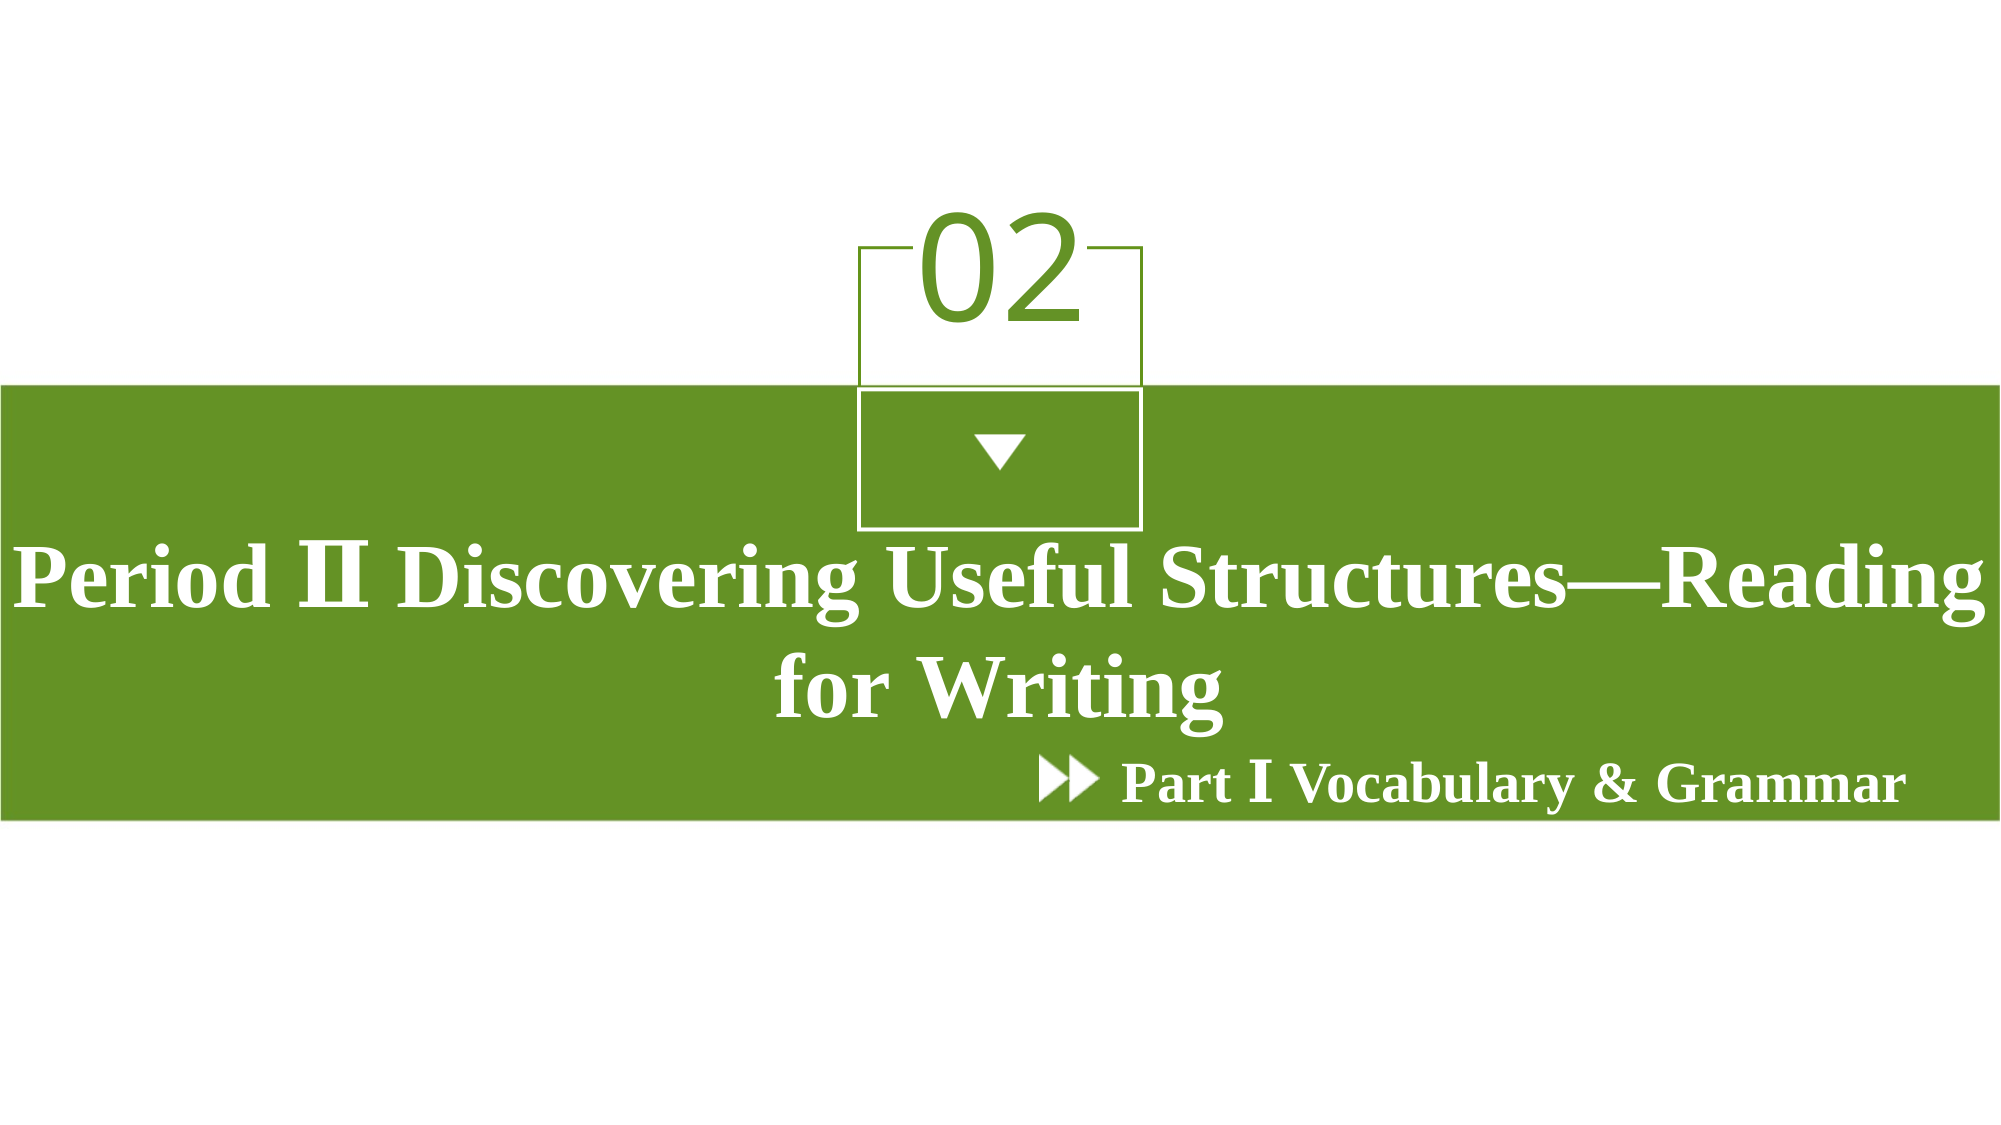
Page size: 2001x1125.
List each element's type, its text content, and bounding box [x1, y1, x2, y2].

picture [0, 0, 2000, 515]
text_box 02 [896, 171, 1106, 353]
text_box Part Ⅰ Vocabulary & Grammar [1121, 738, 1997, 821]
text_box Period Ⅱ Discovering Useful Structures—Reading for Writing [0, 515, 2000, 736]
picture [0, 736, 2000, 1125]
